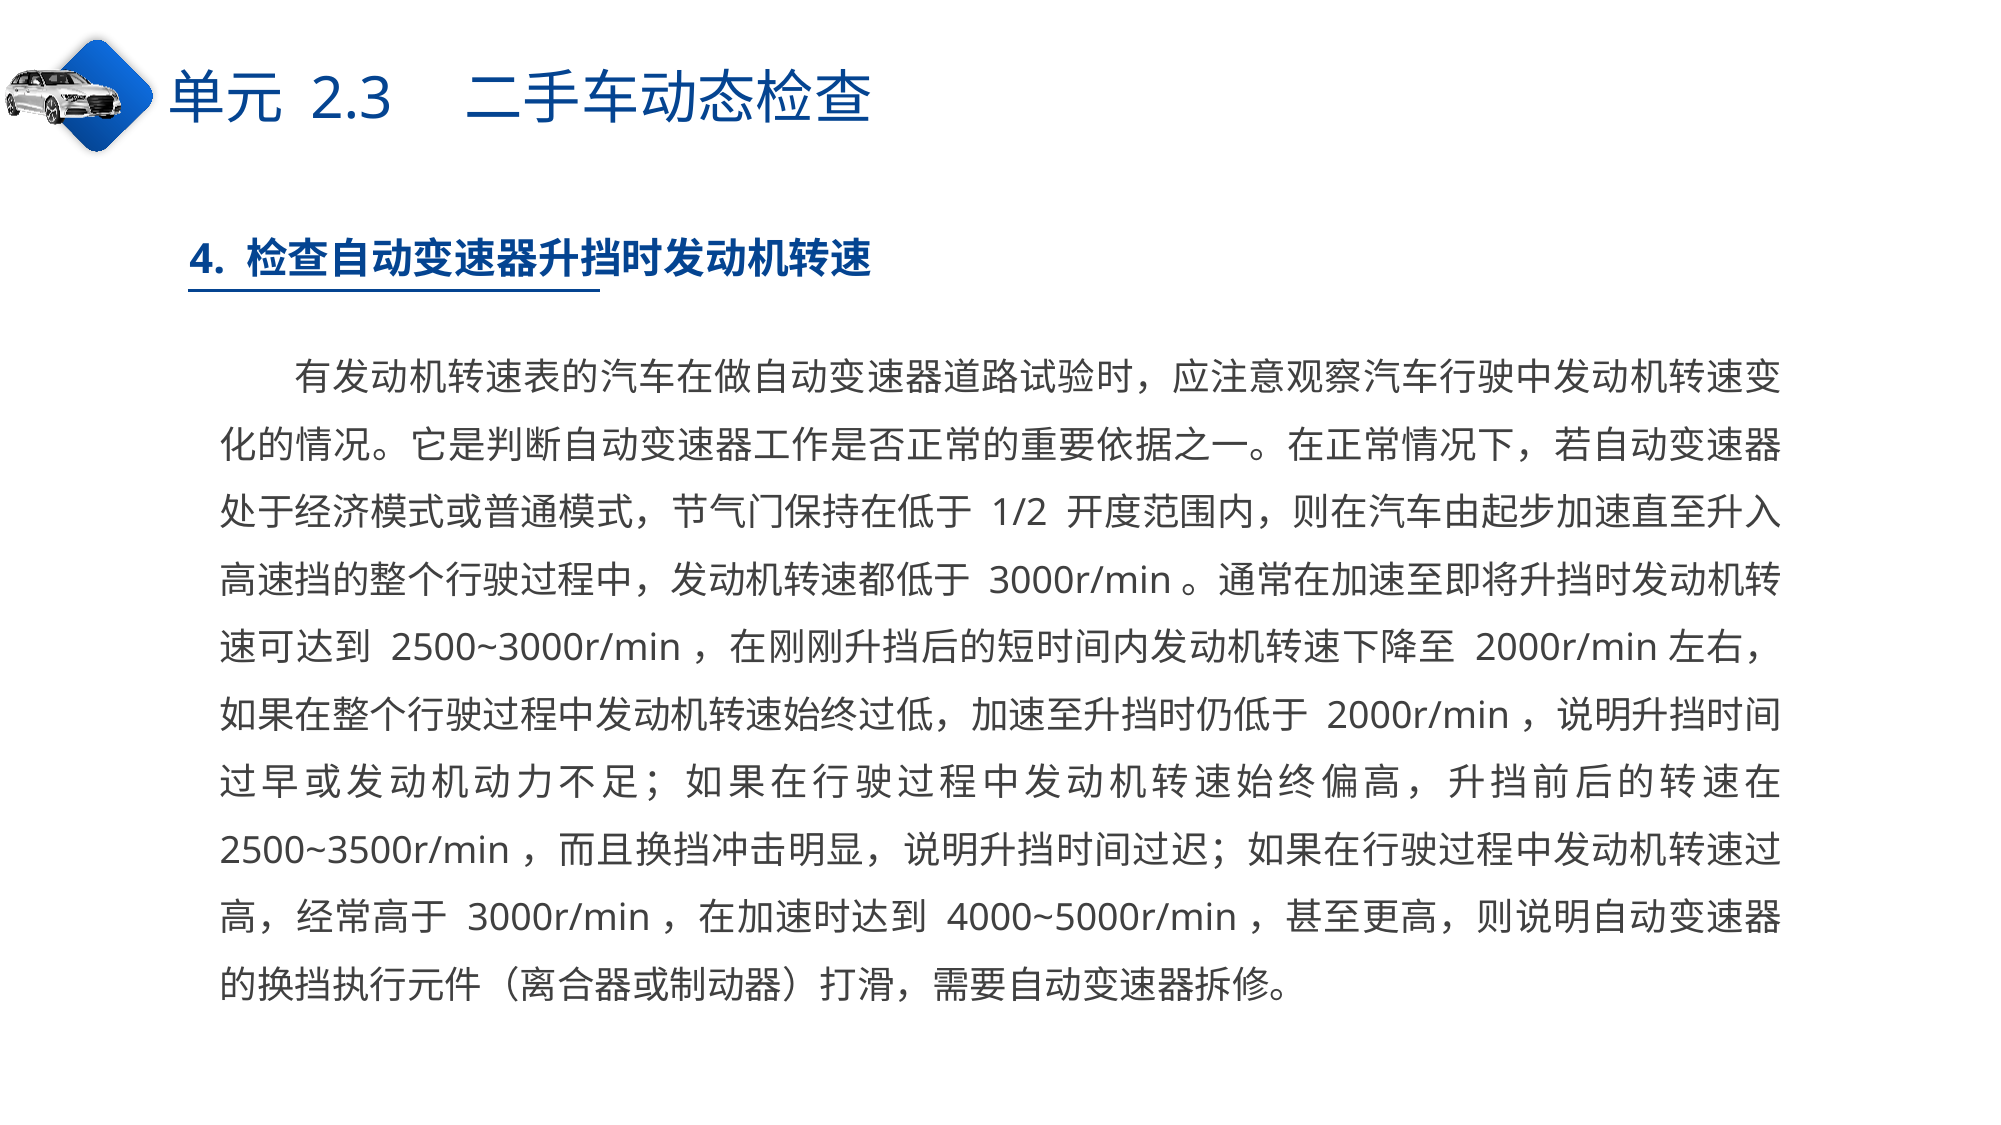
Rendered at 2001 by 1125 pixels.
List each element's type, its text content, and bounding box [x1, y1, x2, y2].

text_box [174, 224, 1330, 291]
picture [0, 31, 125, 157]
text_box 单元 2.3 二手车动态检查 [152, 52, 888, 138]
text_box 有发动机转速表的汽车在做自动变速器道路试验时，应注意观察汽车行驶中发动机转速变化的情况。它是判断自动变速器工作是否正常的重要依据之一。在正常情况下，若自动变速器处于经济模式或普通模式，节气门保持在低于 1/2 开度范围内，则在汽车由起步加速直至升入高速挡的整个行驶过程中，发动机转速都低于 3000r/min。通常在加速至即将升挡时发动机转速可达到 2500~3000r/min，在刚刚升挡后的短时间内发动机转速下降至 2000r/min左右，如果在整个行驶过程中发动机转速始终过低，加速至升挡时仍低于 2000r/min，说明升挡时间过早或发动机动力不足；如果在行驶过程中发动机转速始终偏高，升挡前后的转速在 2500~3500r/min，而且换挡冲击明显，说明升挡时间过迟；如果在行驶过程中发动机转速过高，经常高于 3000r/min，在加速时达到 4000~5000r/min，甚至更高，则说明自动变速器的换挡执行元件（离合器或制动器）打滑，需要自动变速器拆修。 [204, 323, 1797, 1014]
